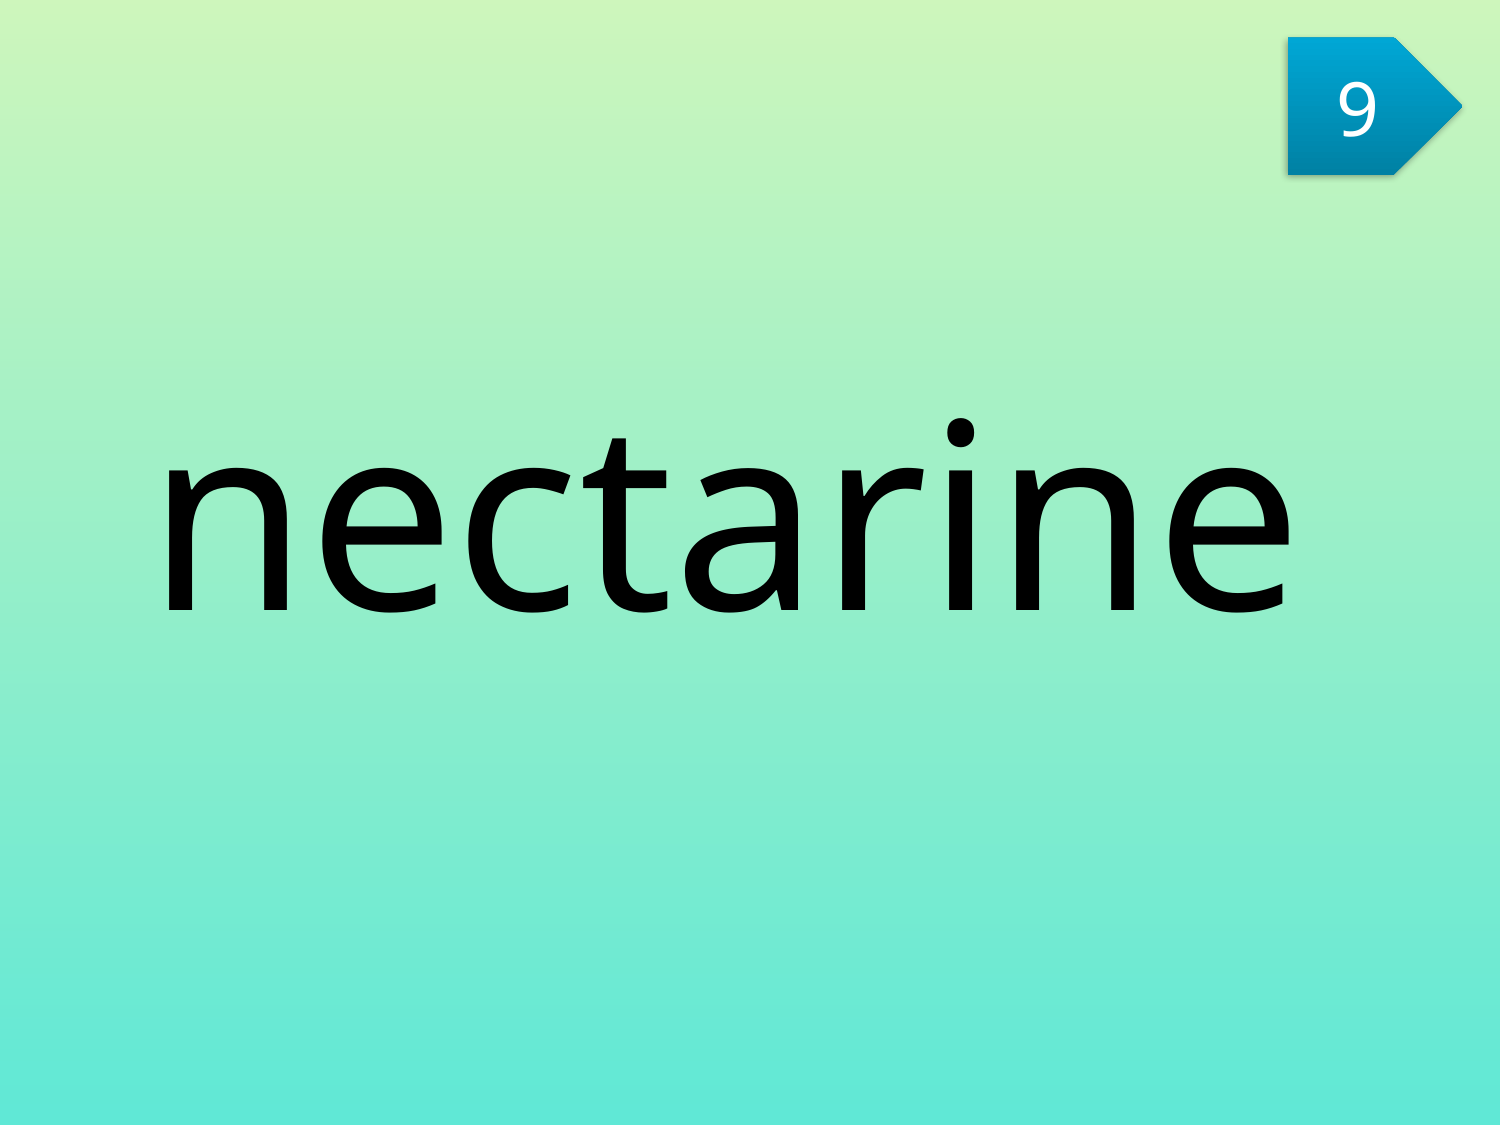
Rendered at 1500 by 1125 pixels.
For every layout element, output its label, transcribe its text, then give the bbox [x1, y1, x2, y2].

title nectarine [50, 412, 1400, 600]
text_box 9 [1287, 37, 1463, 175]
